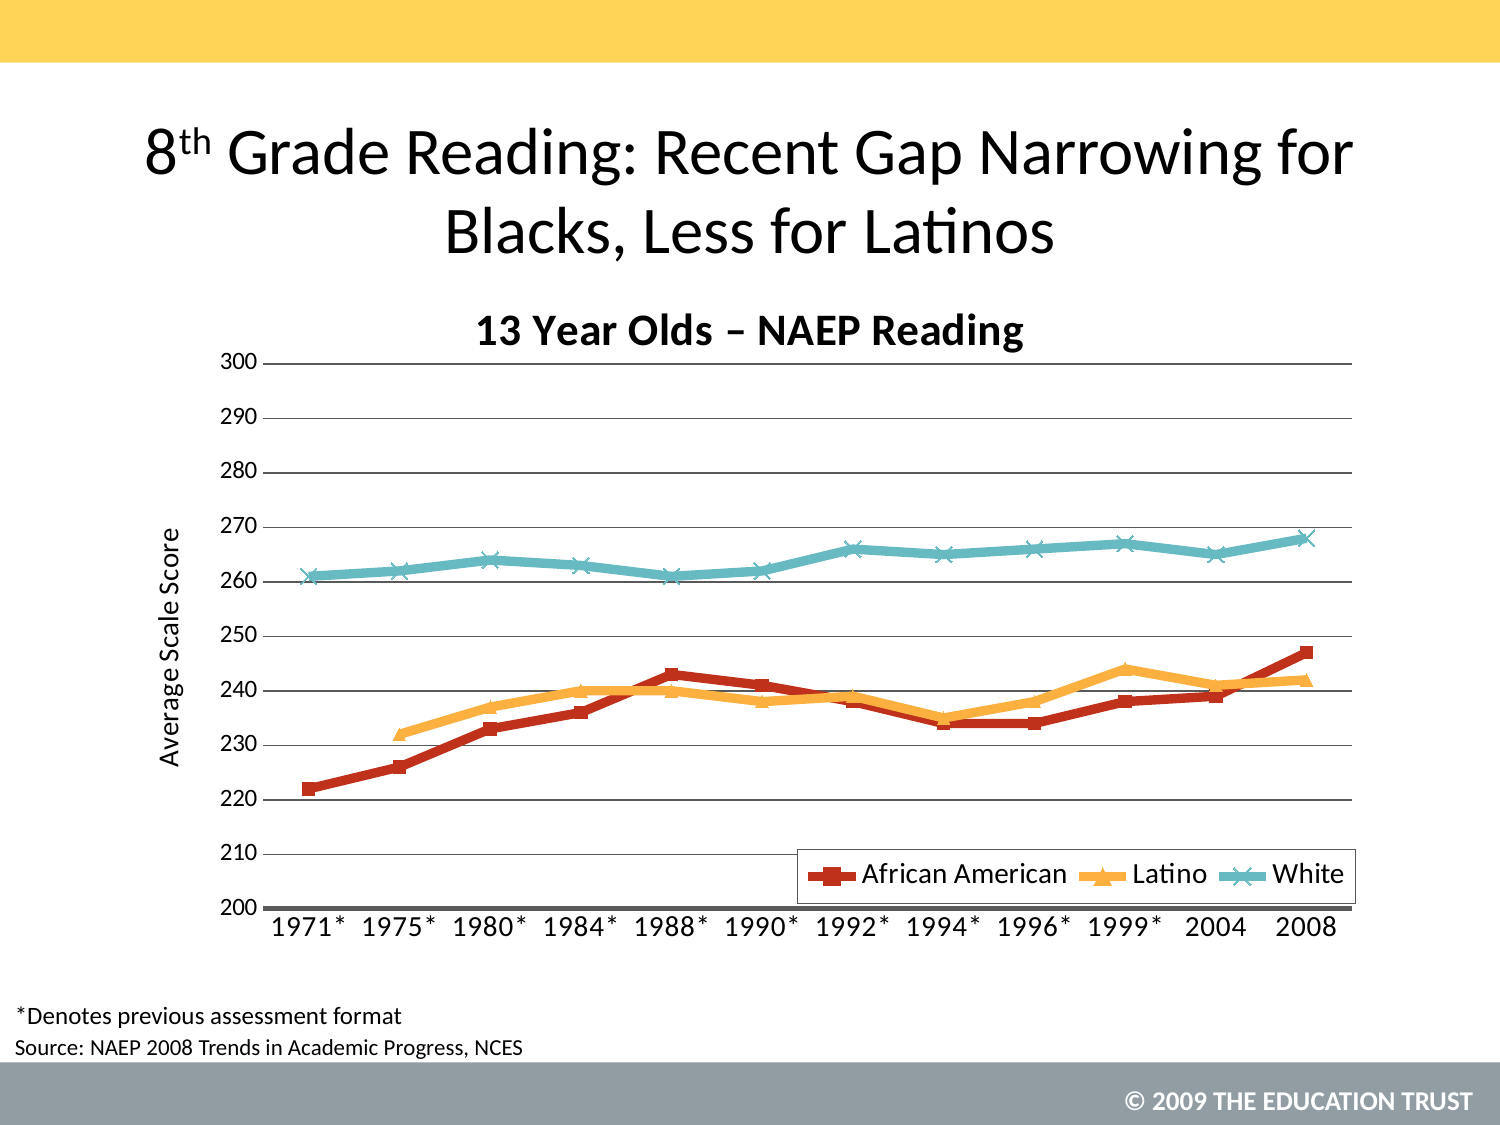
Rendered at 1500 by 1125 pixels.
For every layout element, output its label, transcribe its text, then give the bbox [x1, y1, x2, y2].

list NAEP 2008 Trends in Academic Progress, NCES [74, 1024, 888, 1063]
text_box *Denotes previous assessment format [0, 992, 713, 1037]
title 8th Grade Reading: Recent Gap Narrowing for Blacks, Less for Latinos [74, 99, 1426, 276]
chart [124, 274, 1376, 1006]
